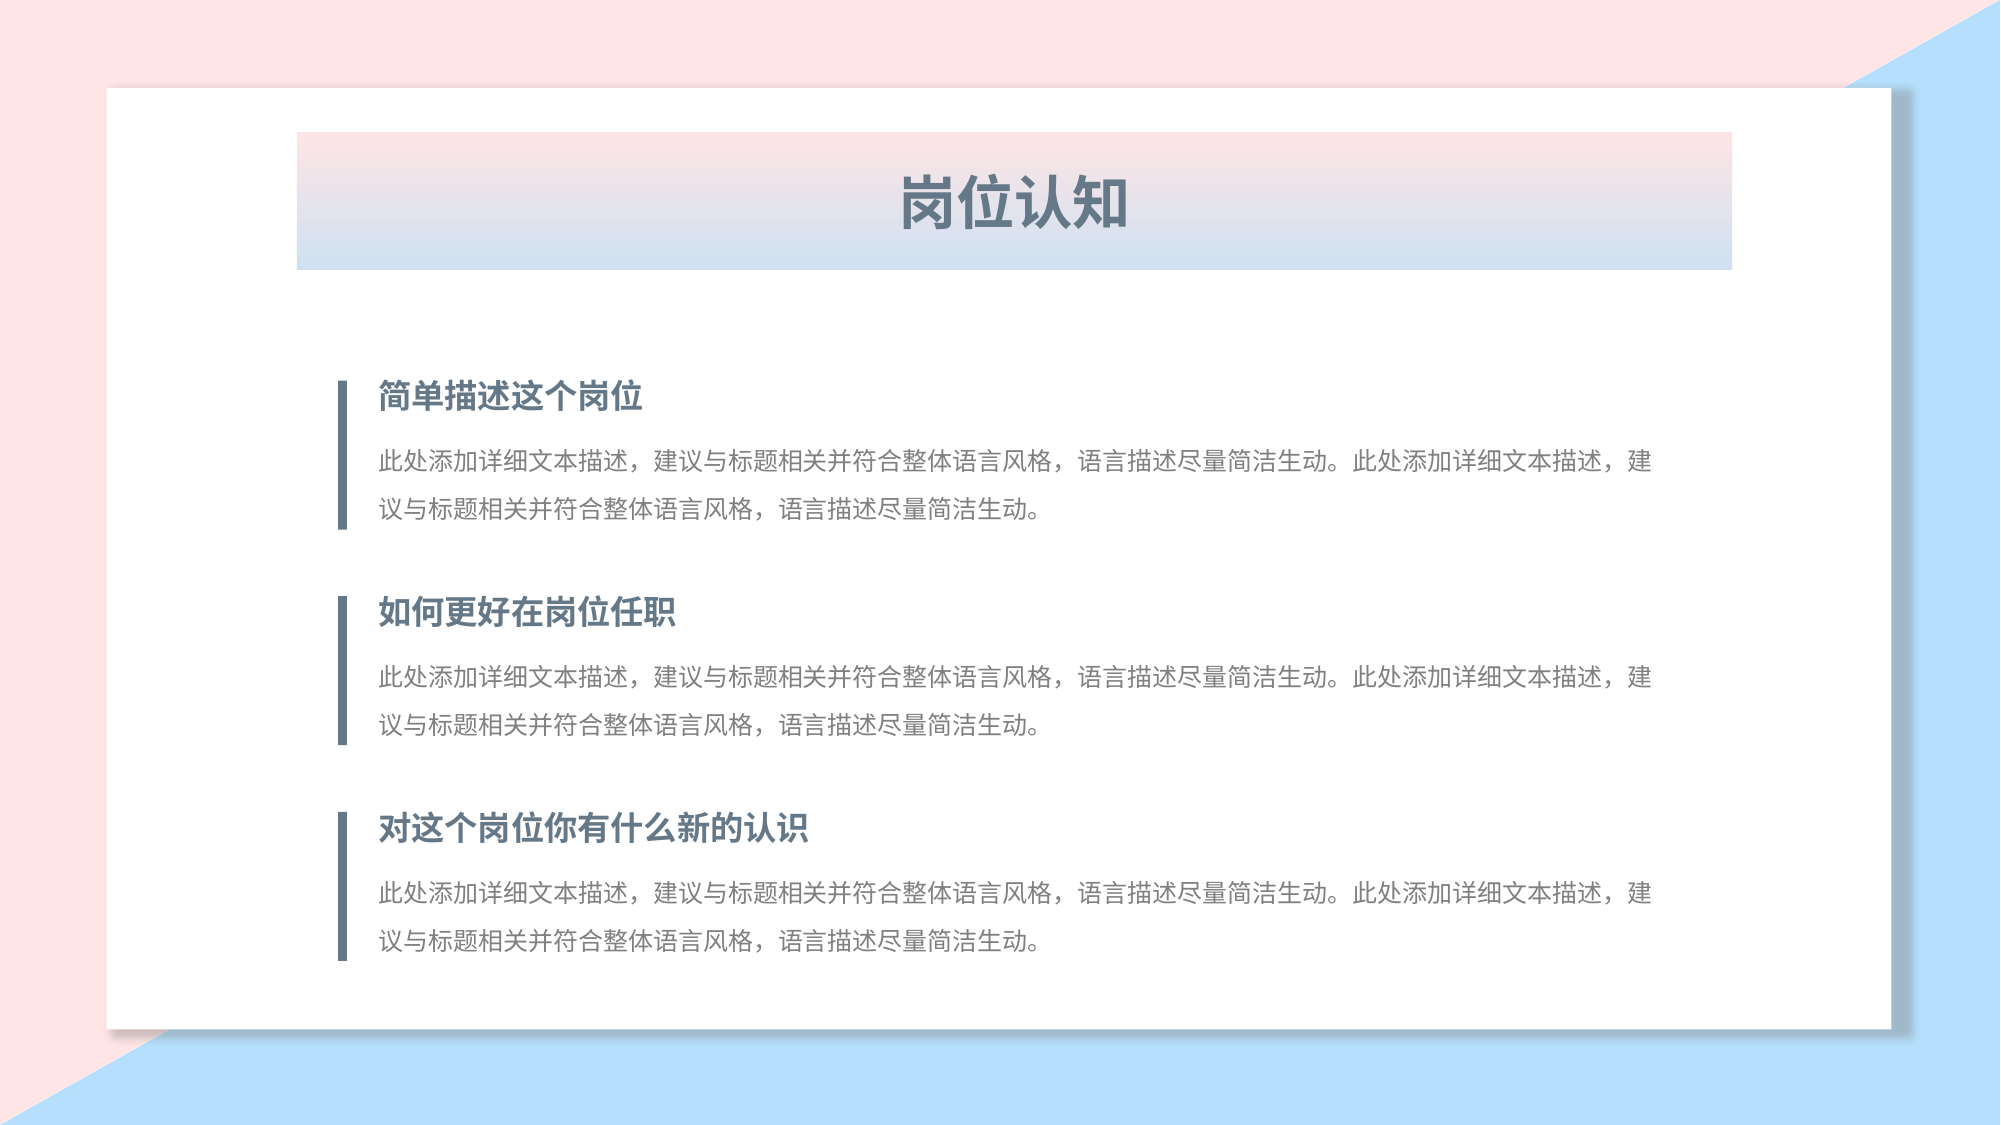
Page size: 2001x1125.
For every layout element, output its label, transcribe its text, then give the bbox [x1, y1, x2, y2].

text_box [338, 583, 1687, 747]
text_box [338, 368, 1687, 532]
text_box 岗位认知 [296, 131, 1733, 271]
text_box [338, 799, 1687, 963]
